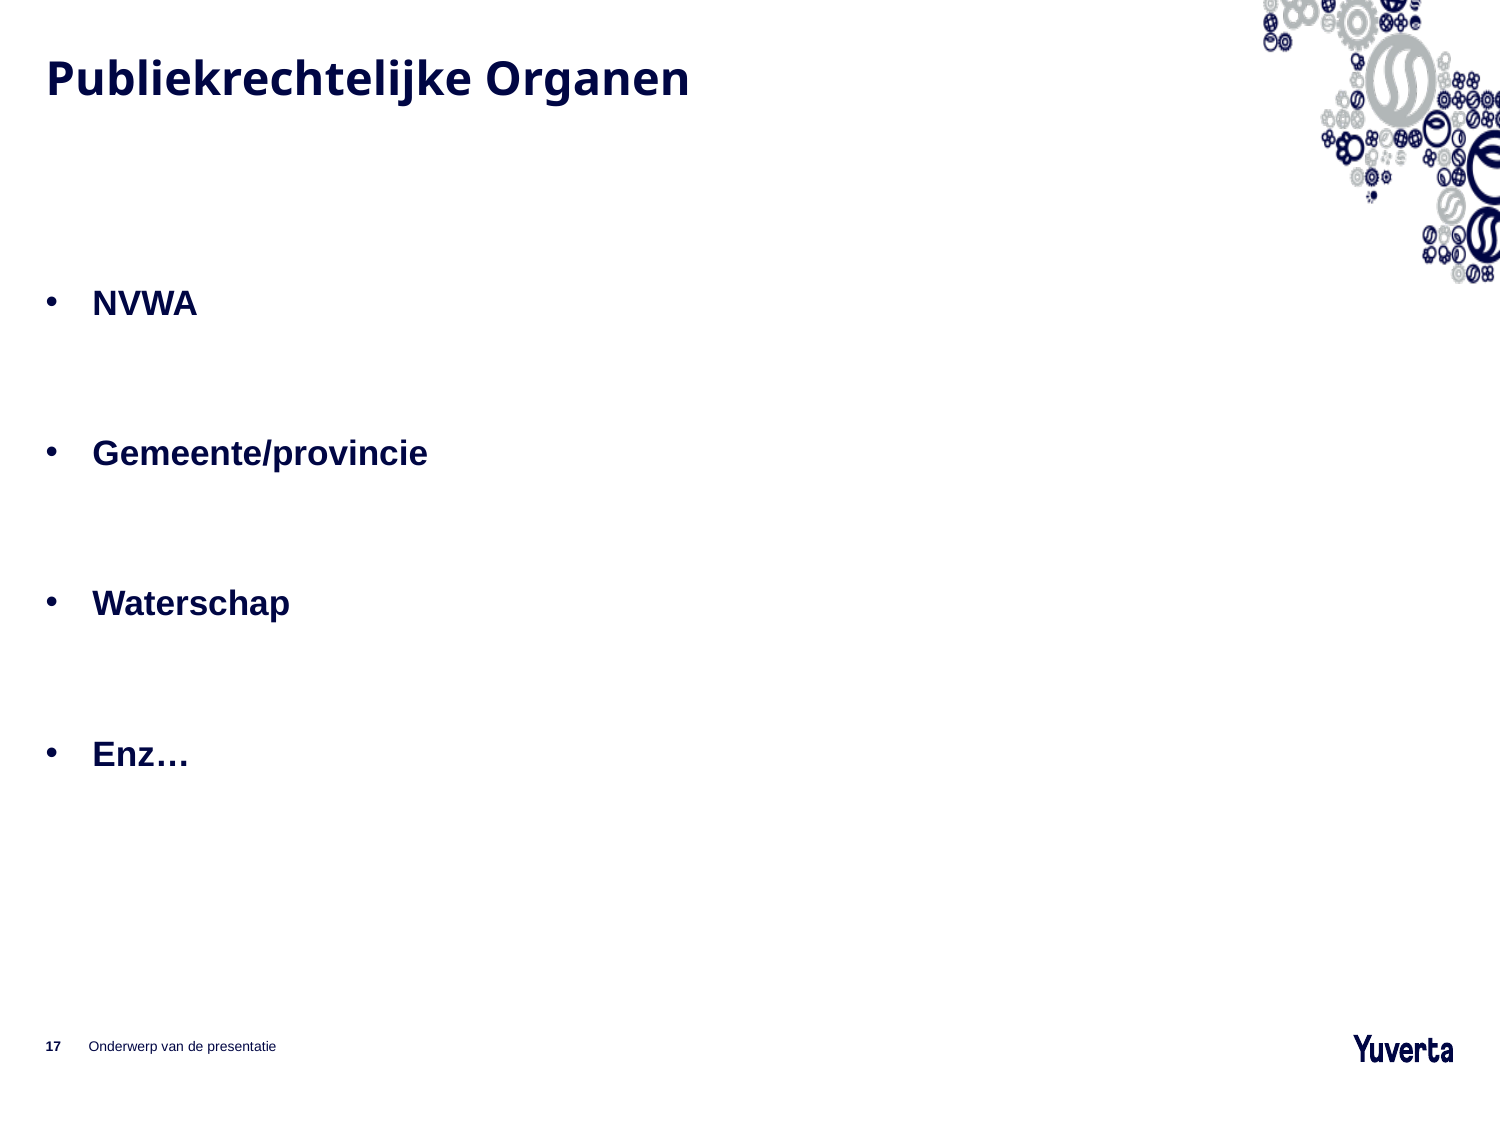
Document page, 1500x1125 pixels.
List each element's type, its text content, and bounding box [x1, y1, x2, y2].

slide_number 17 [45, 1037, 85, 1073]
footer Onderwerp van de presentatie [88, 1037, 741, 1073]
title Publiekrechtelijke Organen [45, 48, 1308, 239]
list NVWA Gemeente/provincie Waterschap Enz… [45, 280, 1455, 1006]
picture [0, 0, 1500, 1125]
